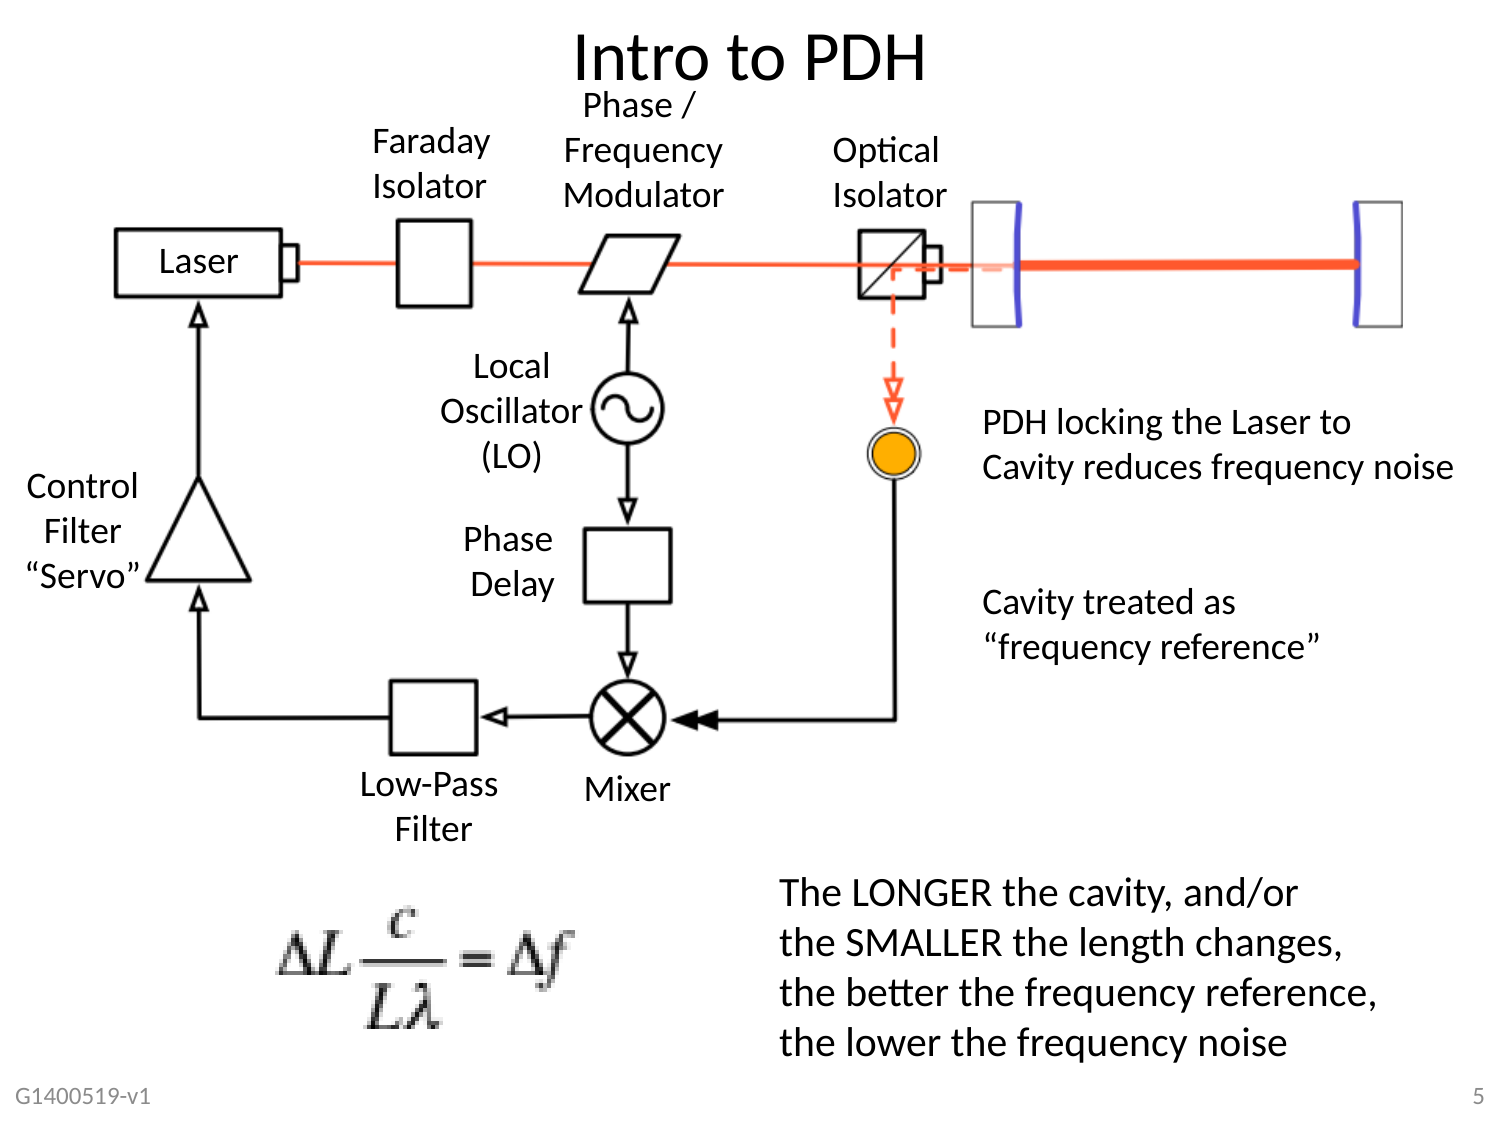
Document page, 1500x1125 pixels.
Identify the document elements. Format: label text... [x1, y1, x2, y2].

slide_number G1400519-v1 [0, 1065, 350, 1125]
text_box The LONGER the cavity, and/or the SMALLER the length changes, the better the frequency reference, the lower the frequency noise [764, 865, 1403, 1073]
slide_number 5 [1149, 1065, 1500, 1125]
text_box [267, 872, 580, 1034]
title Intro to PDH [75, 1, 1425, 102]
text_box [8, 71, 1404, 858]
text_box PDH locking the Laser to Cavity reduces frequency noise Cavity treated as “frequency reference” [1407, 389, 1471, 675]
